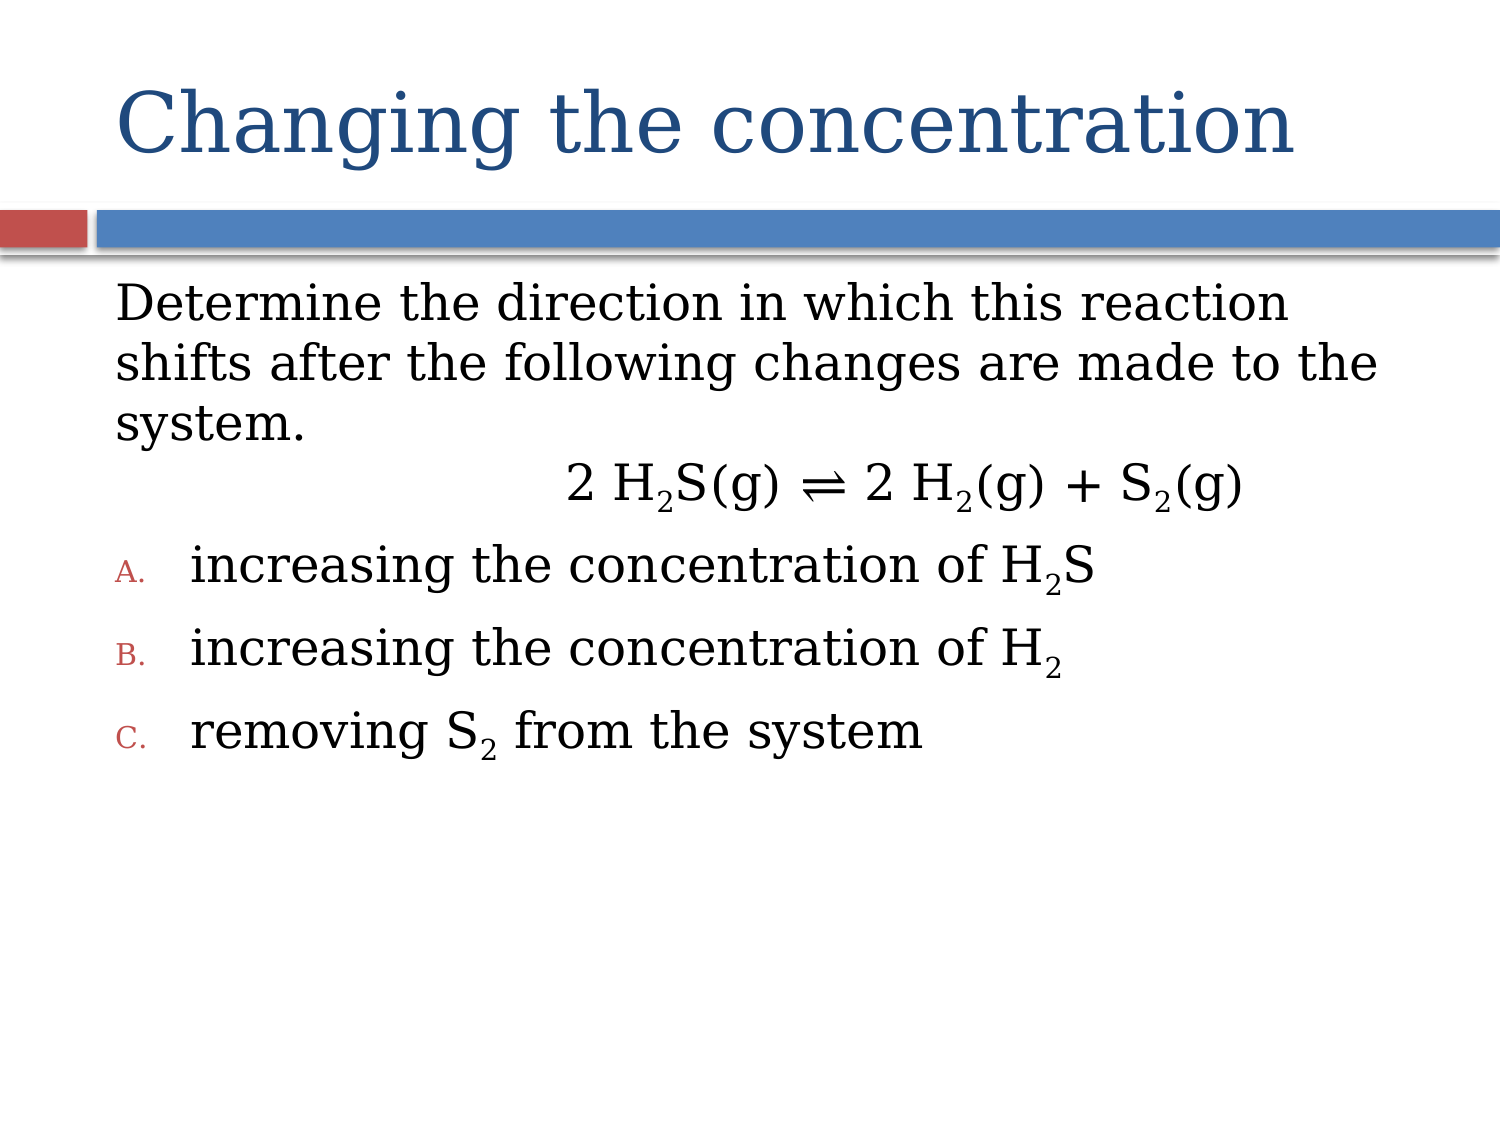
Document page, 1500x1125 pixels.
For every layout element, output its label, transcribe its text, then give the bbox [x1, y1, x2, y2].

list Determine the direction in which this reaction shifts after the following changes are made to the system. 2 H2S(g) ⇌ 2 H2(g) + S2(g) increasing the concentration of H2S increasing the concentration of H2 removing S2 from the system [100, 262, 1438, 1000]
title Changing the concentration [100, 37, 1438, 200]
